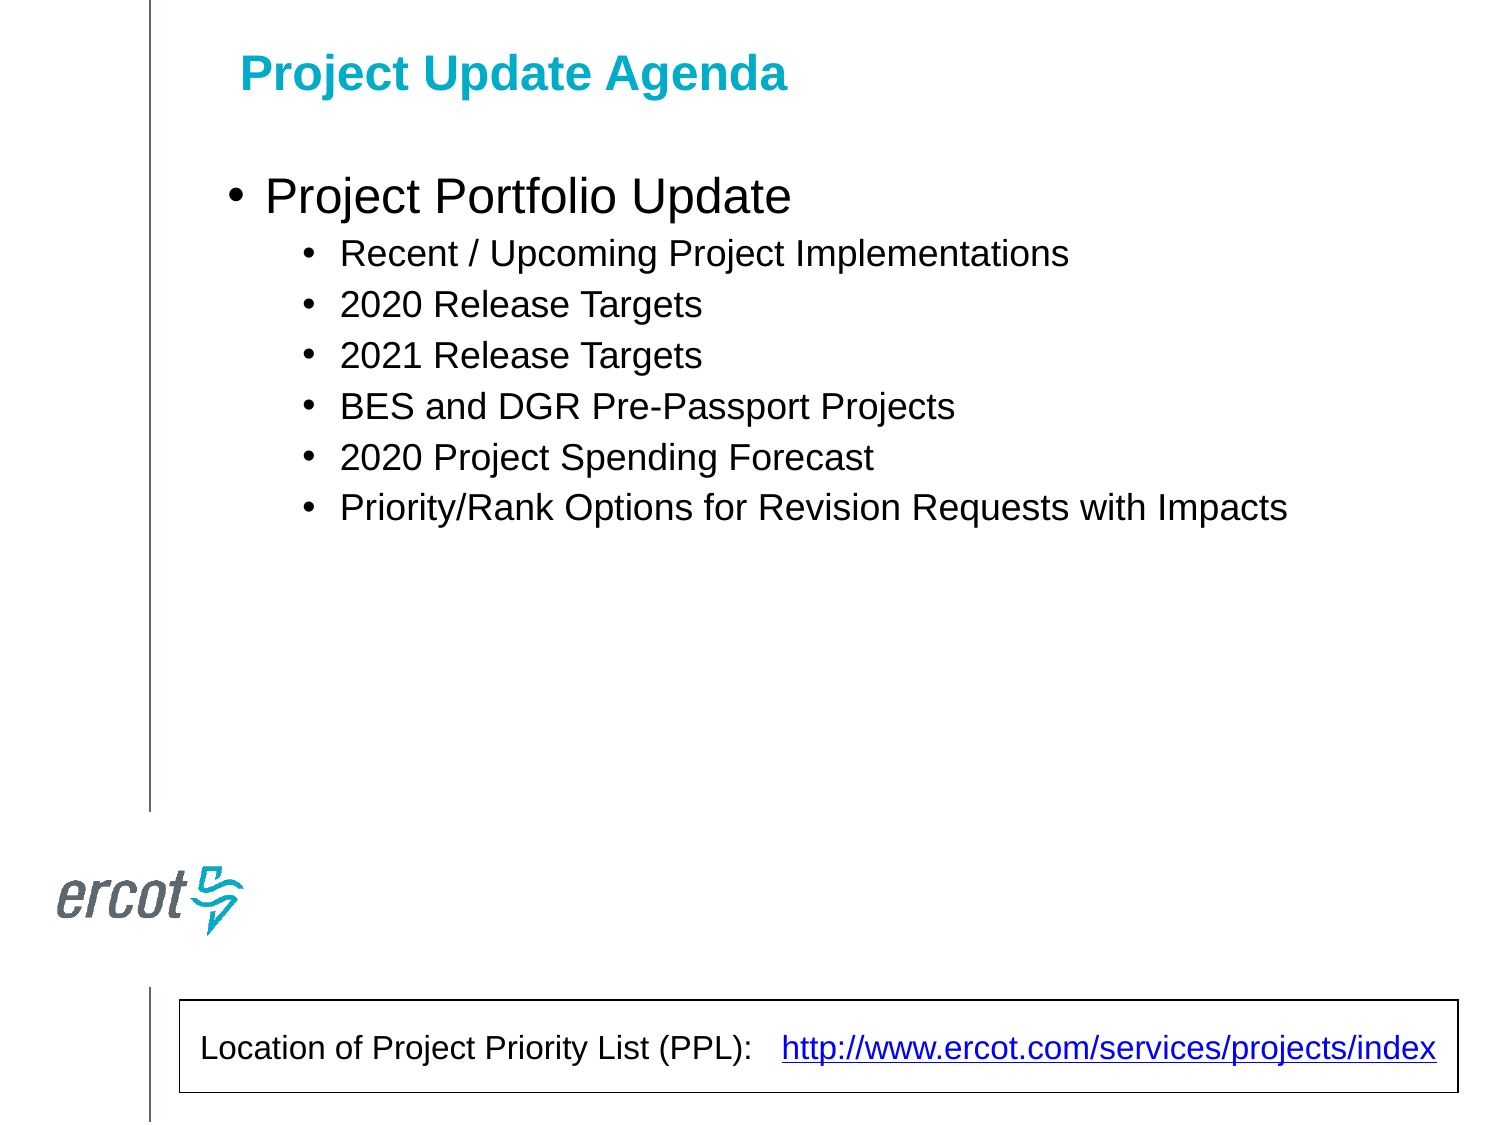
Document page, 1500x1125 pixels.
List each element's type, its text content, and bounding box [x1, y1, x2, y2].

text_box Project Update Agenda [224, 39, 1063, 125]
text_box Location of Project Priority List (PPL): http://www.ercot.com/services/projects/index [179, 999, 1459, 1093]
picture [53, 862, 212, 938]
list Project Portfolio Update Recent / Upcoming Project Implementations 2020 Release Targets 2021 Release Targets BES and DGR Pre-Passport Projects 2020 Project Spending Forecast Priority/Rank Options for Revision Requests with Impacts [212, 162, 1350, 938]
